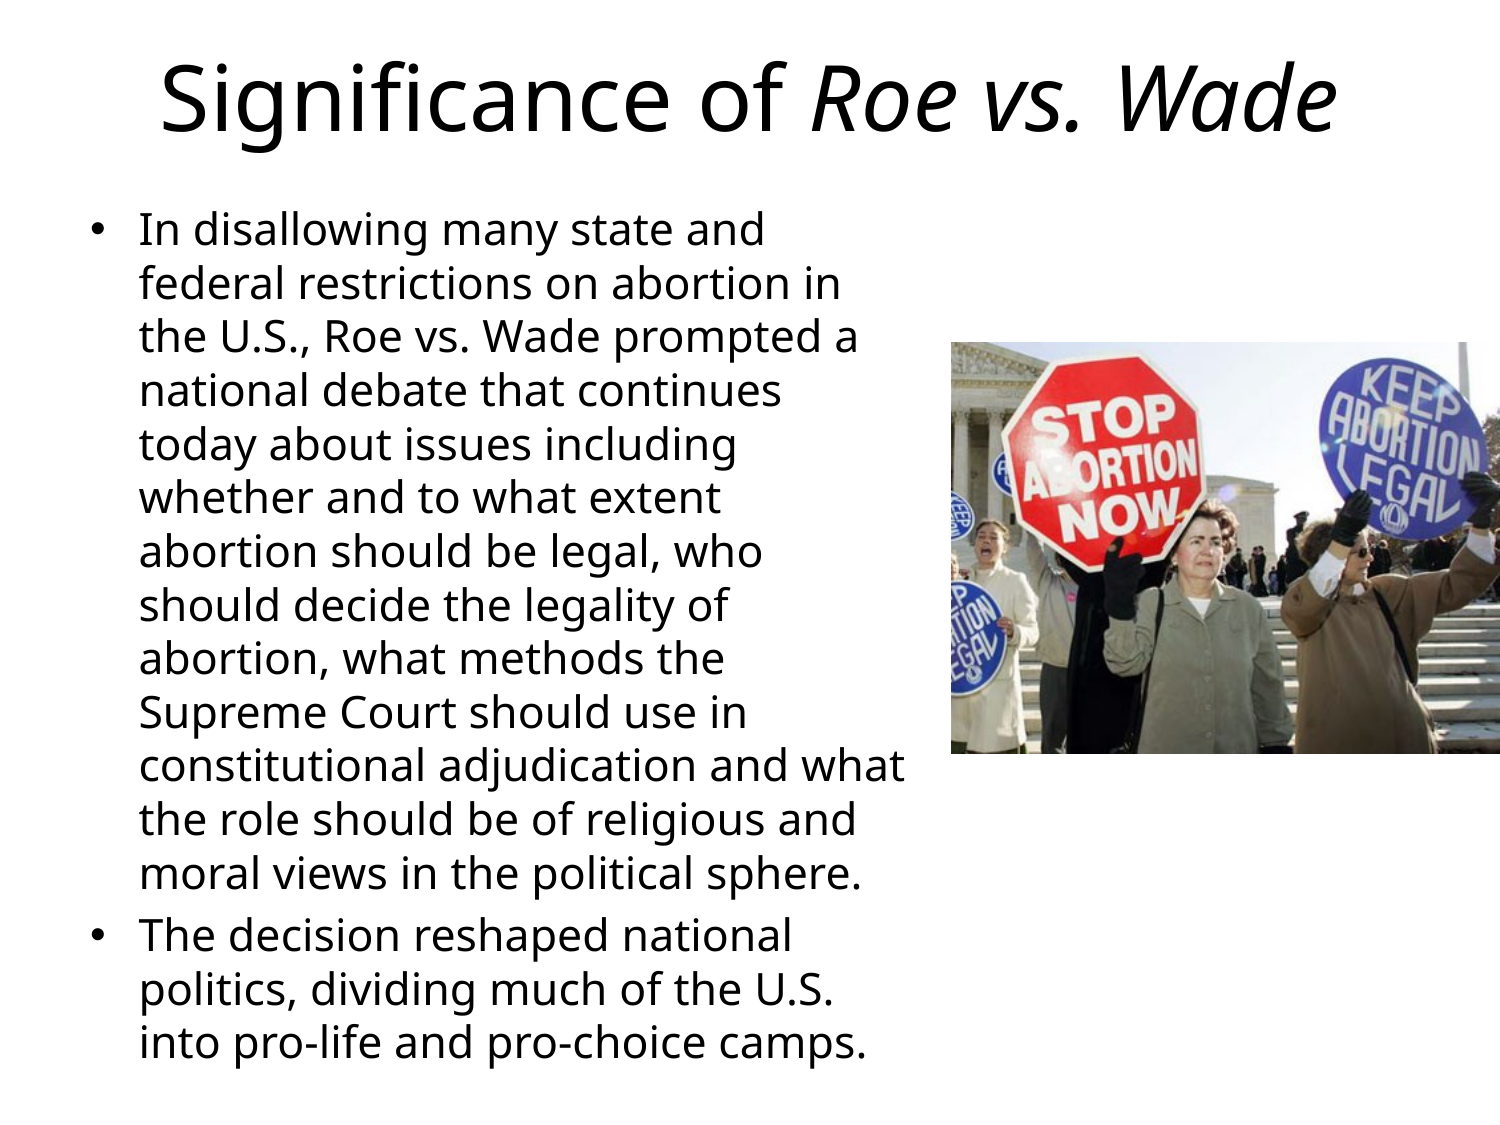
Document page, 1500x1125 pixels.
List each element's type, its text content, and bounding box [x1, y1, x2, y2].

list In disallowing many state and federal restrictions on abortion in the U.S., Roe vs. Wade prompted a national debate that continues today about issues including whether and to what extent abortion should be legal, who should decide the legality of abortion, what methods the Supreme Court should use in constitutional adjudication and what the role should be of religious and moral views in the political sphere. The decision reshaped national politics, dividing much of the U.S. into pro-life and pro-choice camps. [75, 193, 927, 1125]
title Significance of Roe vs. Wade [75, 1, 1425, 189]
picture [951, 341, 1500, 755]
